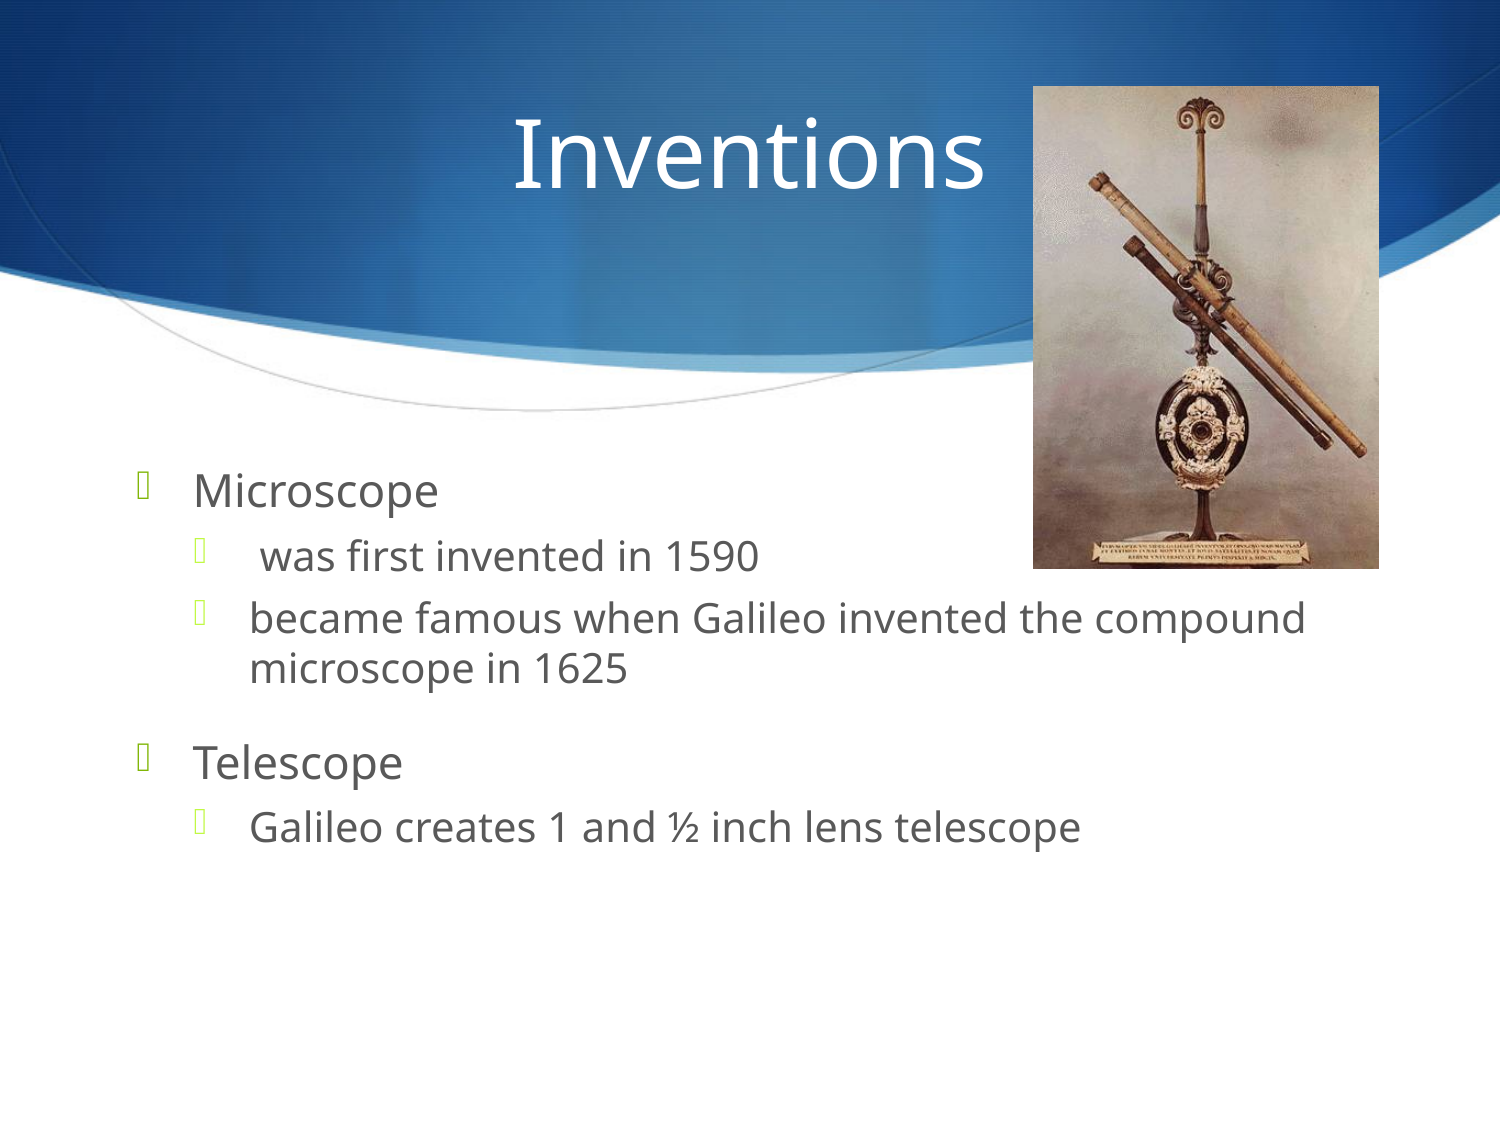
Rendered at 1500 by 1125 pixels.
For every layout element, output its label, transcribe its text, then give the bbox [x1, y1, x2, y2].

list Microscope was first invented in 1590 became famous when Galileo invented the compound microscope in 1625 Telescope Galileo creates 1 and ½ inch lens telescope [121, 454, 1379, 991]
title Inventions [75, 56, 1425, 245]
picture [0, 0, 1500, 1125]
